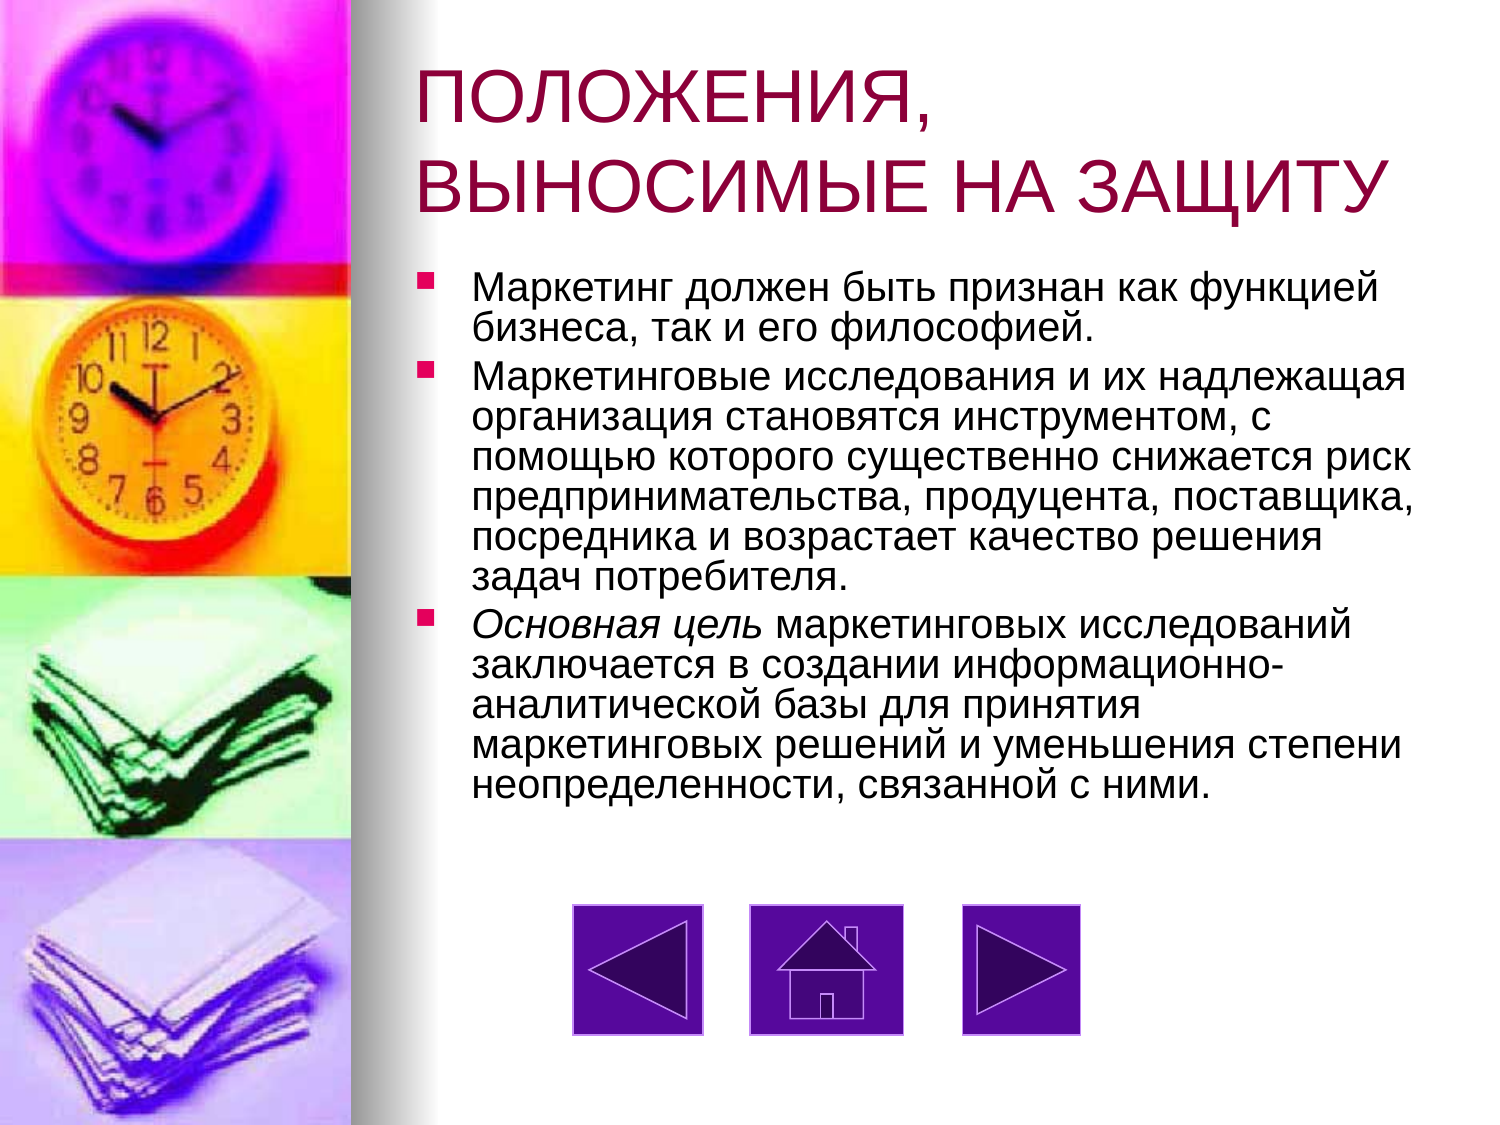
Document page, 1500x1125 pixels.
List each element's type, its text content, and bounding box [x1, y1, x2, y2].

title ПОЛОЖЕНИЯ, ВЫНОСИМЫЕ НА ЗАЩИТУ [399, 37, 1450, 238]
list Маркетинг должен быть признан как функцией бизнеса, так и его философией. Маркетинговые исследования и их надлежащая организация становятся инструментом, с помощью которого существенно снижается риск предпринимательства, продуцента, поставщика, посредника и возрастает качество решения задач потребителя. Основная цель маркетинговых исследований заключается в создании информационно-аналитической базы для принятия маркетинговых решений и уменьшения степени неопределенности, связанной с ними. [399, 262, 1450, 1000]
picture [0, 0, 351, 1125]
text_box [749, 904, 904, 1035]
text_box [962, 904, 1081, 1035]
text_box [572, 904, 703, 1035]
